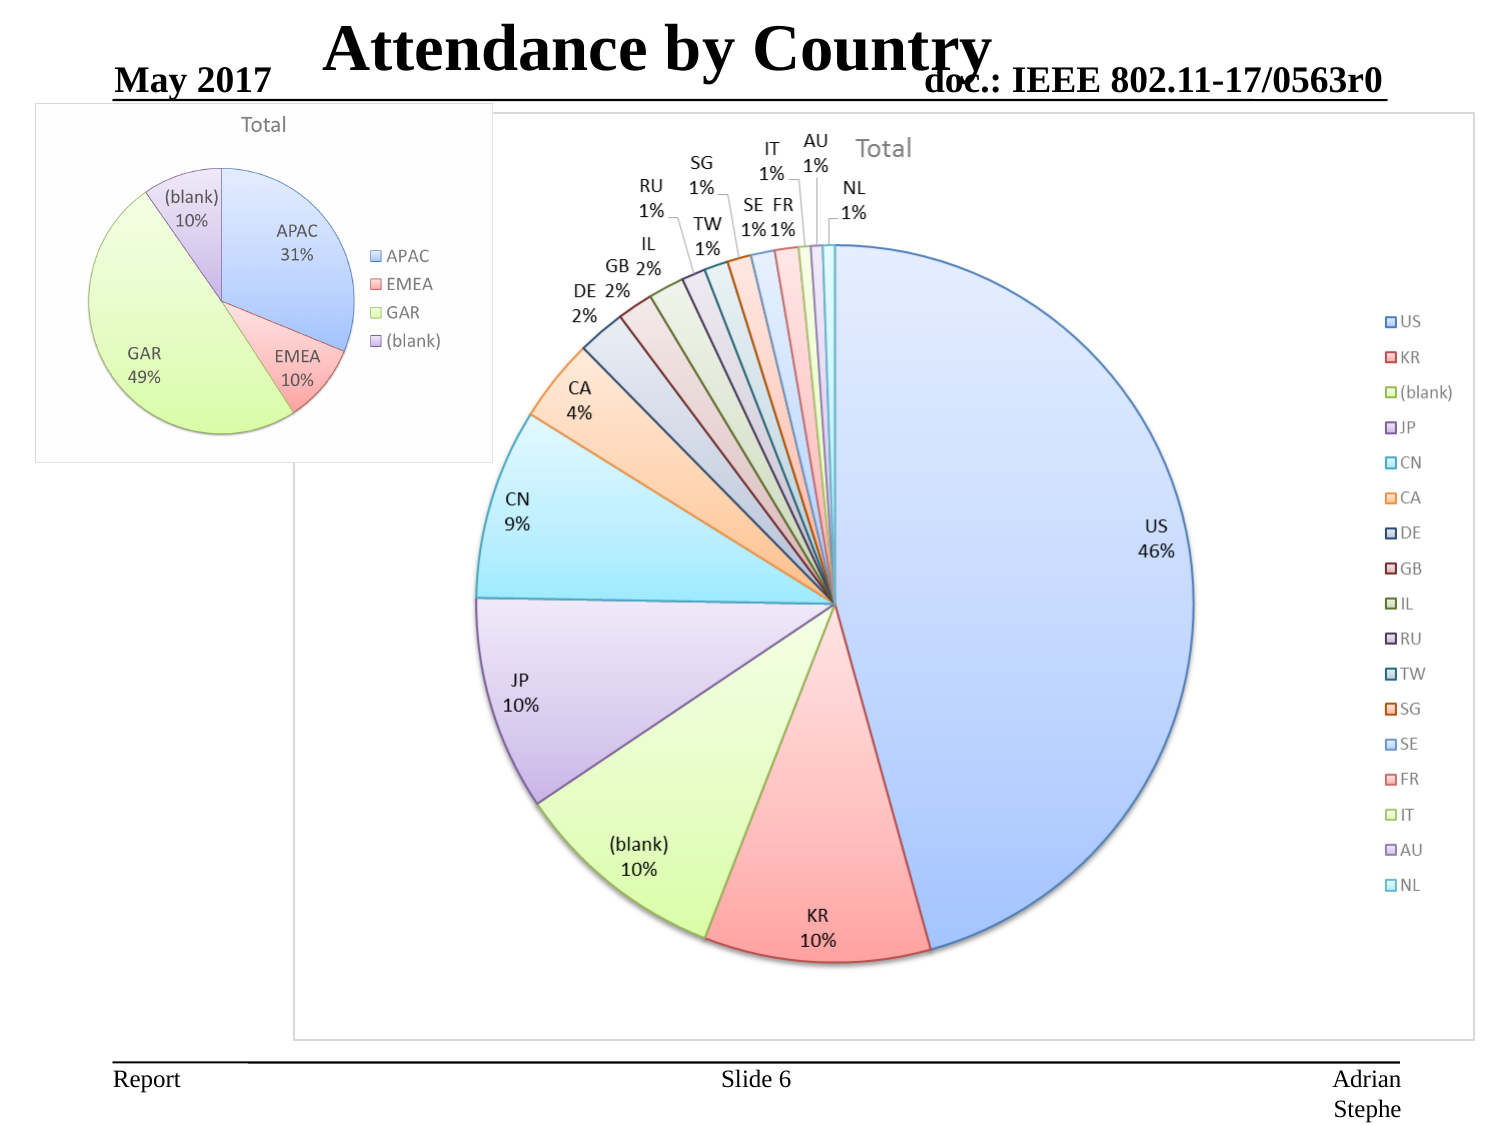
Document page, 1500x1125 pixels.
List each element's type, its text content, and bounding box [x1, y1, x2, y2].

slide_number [114, 54, 374, 101]
footer Adrian Stephens, Intel Corporation [1324, 1061, 1402, 1093]
title Attendance by Country [114, 0, 1202, 88]
picture [35, 103, 1476, 1041]
slide_number Slide 6 [711, 1061, 801, 1093]
